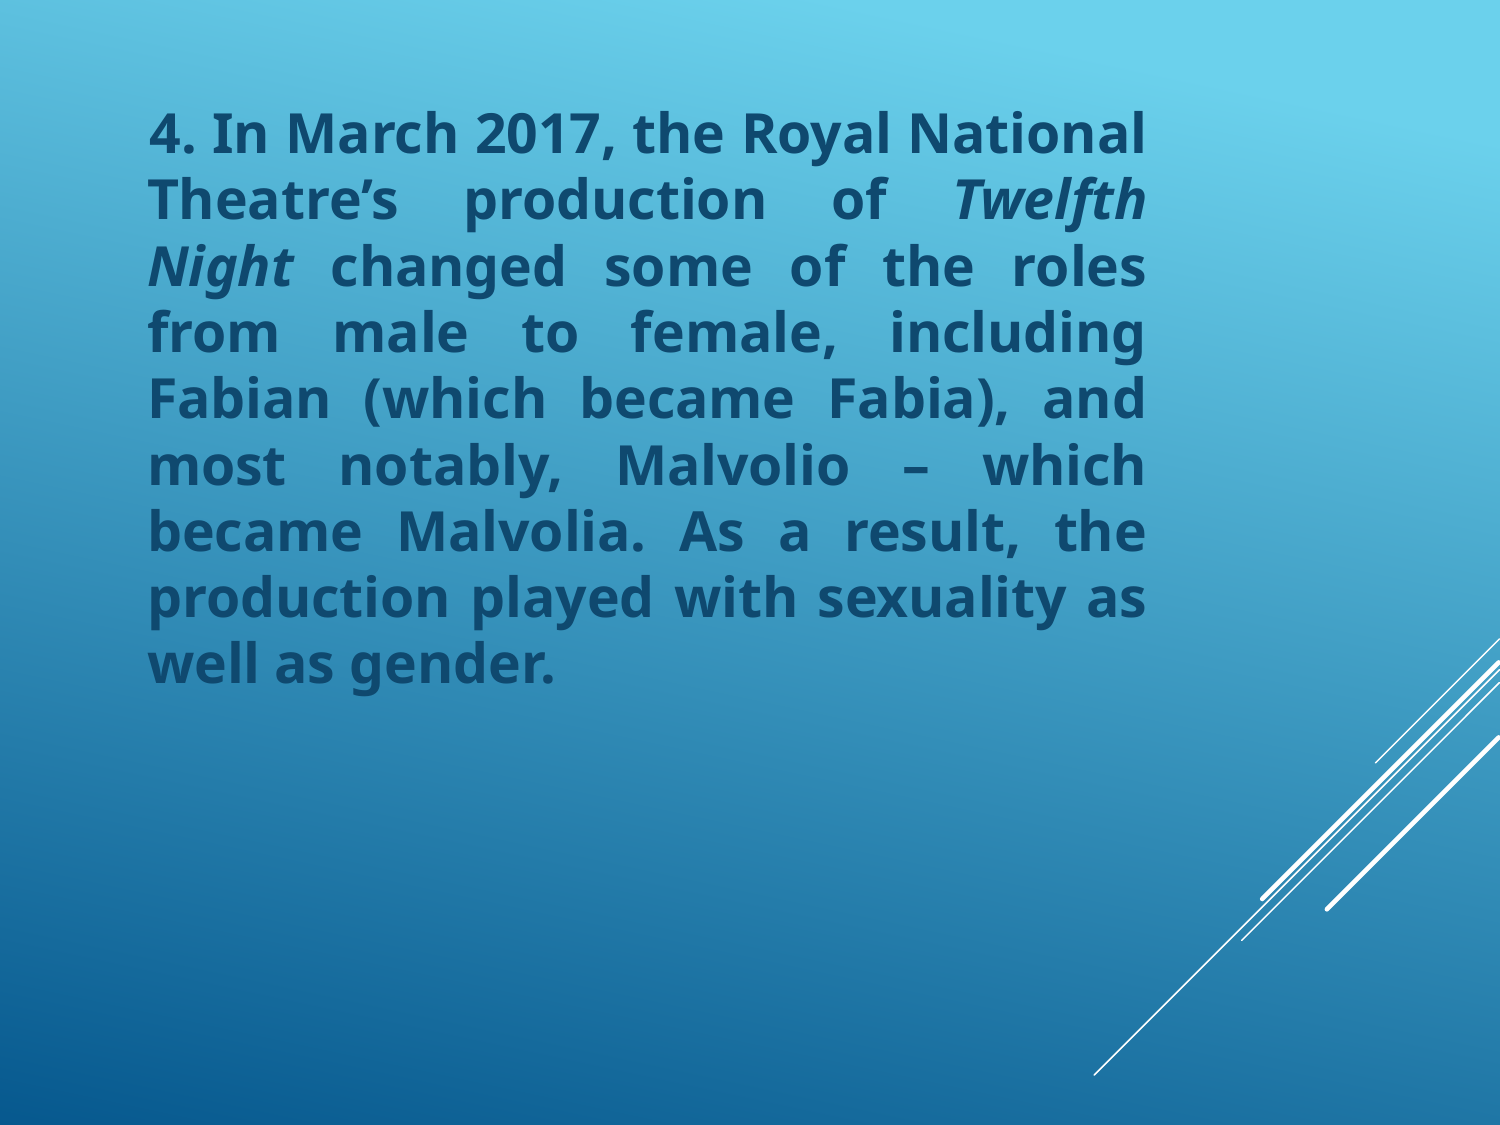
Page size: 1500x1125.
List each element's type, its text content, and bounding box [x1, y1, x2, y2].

list 4. In March 2017, the Royal National Theatre’s production of Twelfth Night changed some of the roles from male to female, including Fabian (which became Fabia), and most notably, Malvolio – which became Malvolia. As a result, the production played with sexuality as well as gender. [87, 87, 1163, 706]
